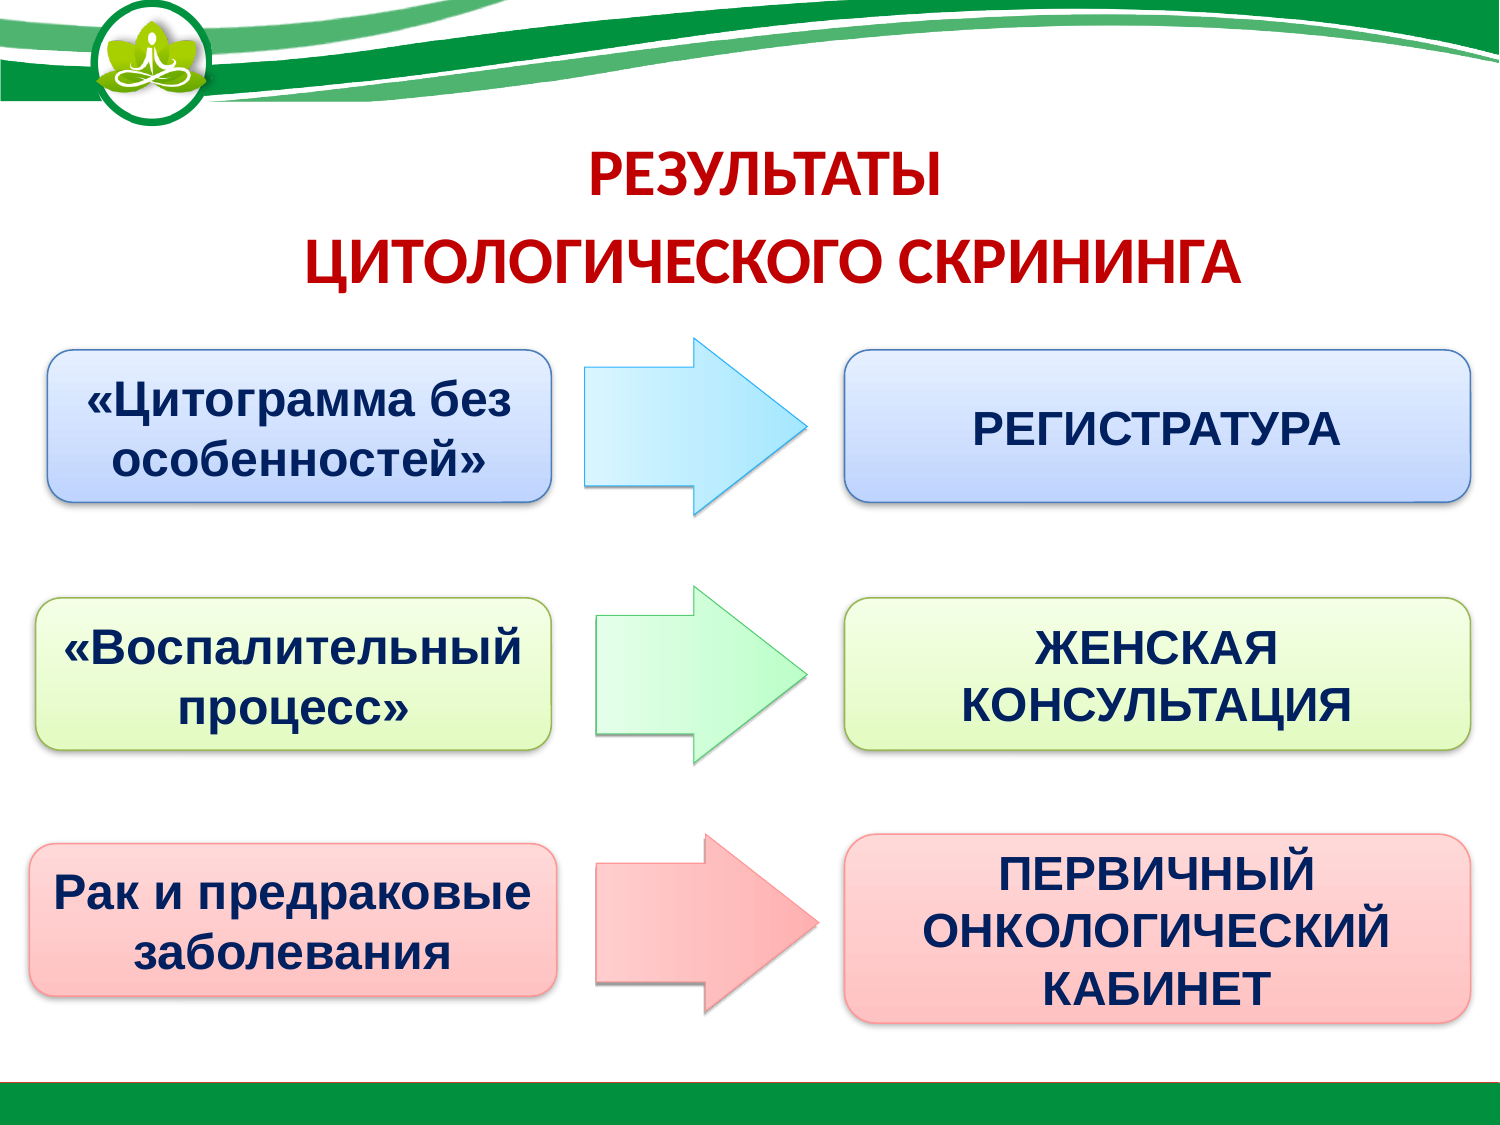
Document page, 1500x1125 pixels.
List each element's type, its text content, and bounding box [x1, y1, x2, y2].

text_box [596, 834, 819, 1011]
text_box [0, 0, 1500, 129]
text_box ПЕРВИЧНЫЙ ОНКОЛОГИЧЕСКИЙ КАБИНЕТ [843, 833, 1472, 1024]
text_box РЕЗУЛЬТАТЫ ЦИТОЛОГИЧЕСКОГО СКРИНИНГА [88, 138, 1459, 305]
text_box «Цитограмма без особенностей» [46, 349, 553, 504]
text_box [584, 338, 808, 515]
text_box [596, 586, 808, 763]
text_box Рак и предраковые заболевания [28, 842, 558, 997]
text_box ЖЕНСКАЯ КОНСУЛЬТАЦИЯ [843, 597, 1472, 752]
text_box РЕГИСТРАТУРА [843, 349, 1472, 504]
picture [0, 1081, 1500, 1125]
text_box «Воспалительный процесс» [34, 597, 553, 752]
